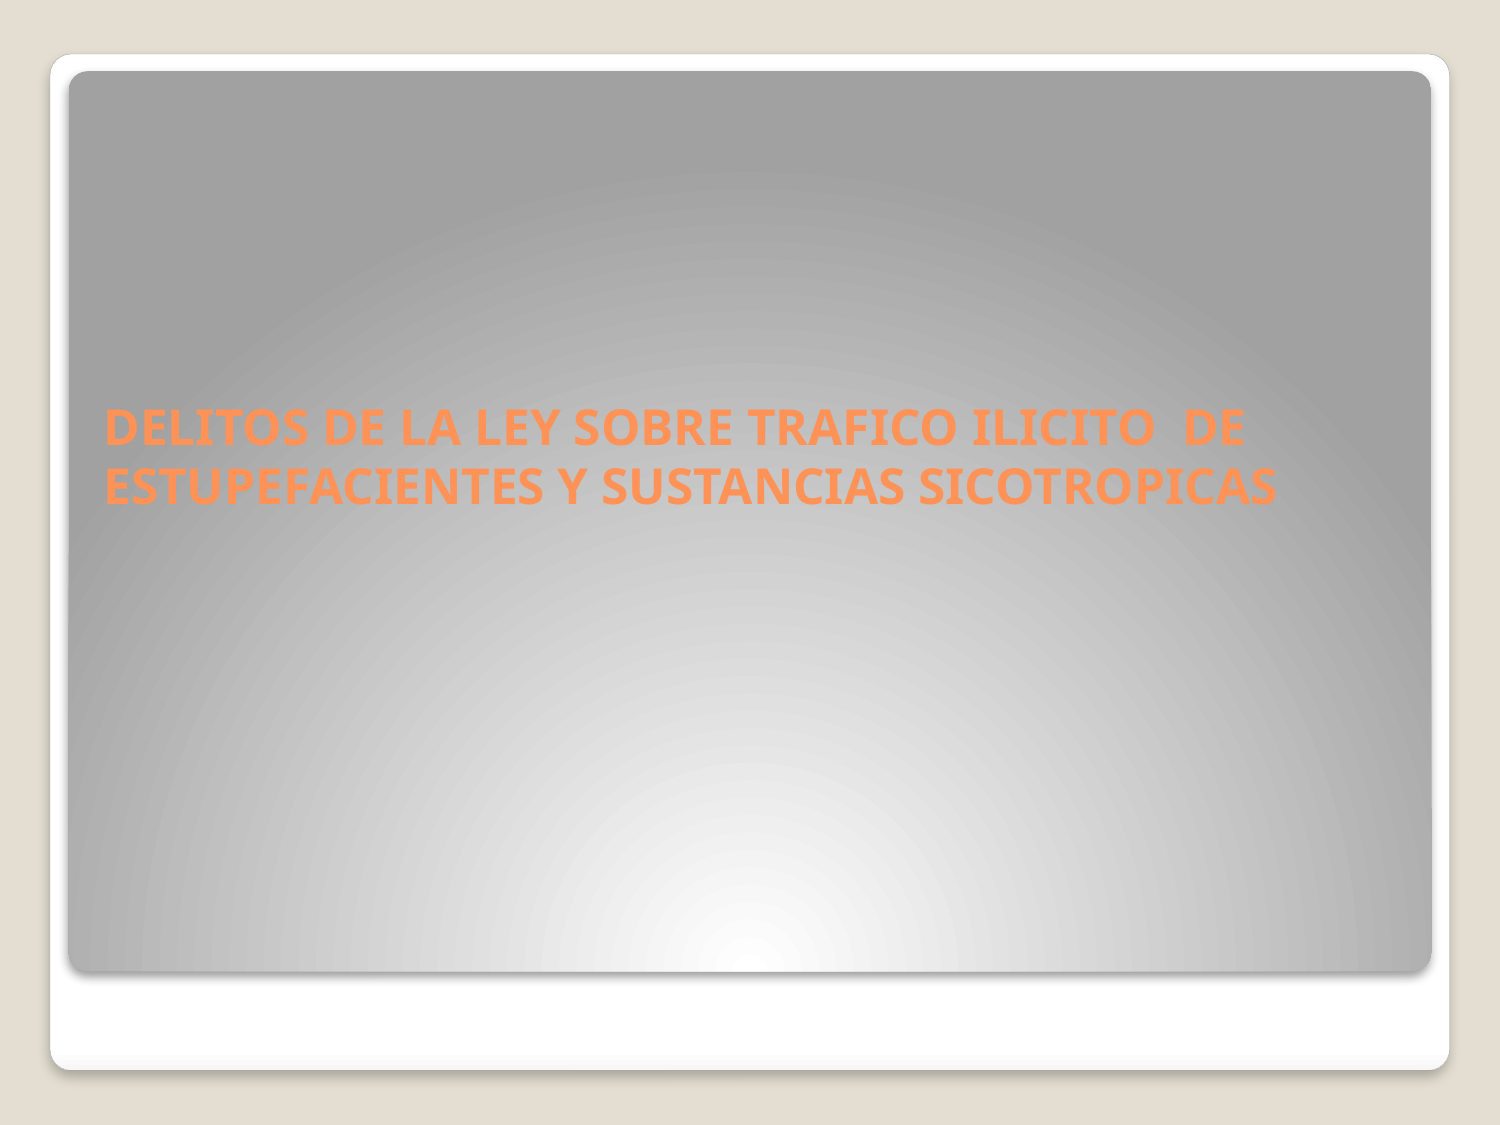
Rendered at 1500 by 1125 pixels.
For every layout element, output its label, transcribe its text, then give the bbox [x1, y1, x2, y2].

title DELITOS DE LA LEY SOBRE TRAFICO ILICITO DE ESTUPEFACIENTES Y SUSTANCIAS SICOTROPICAS [88, 349, 1431, 523]
